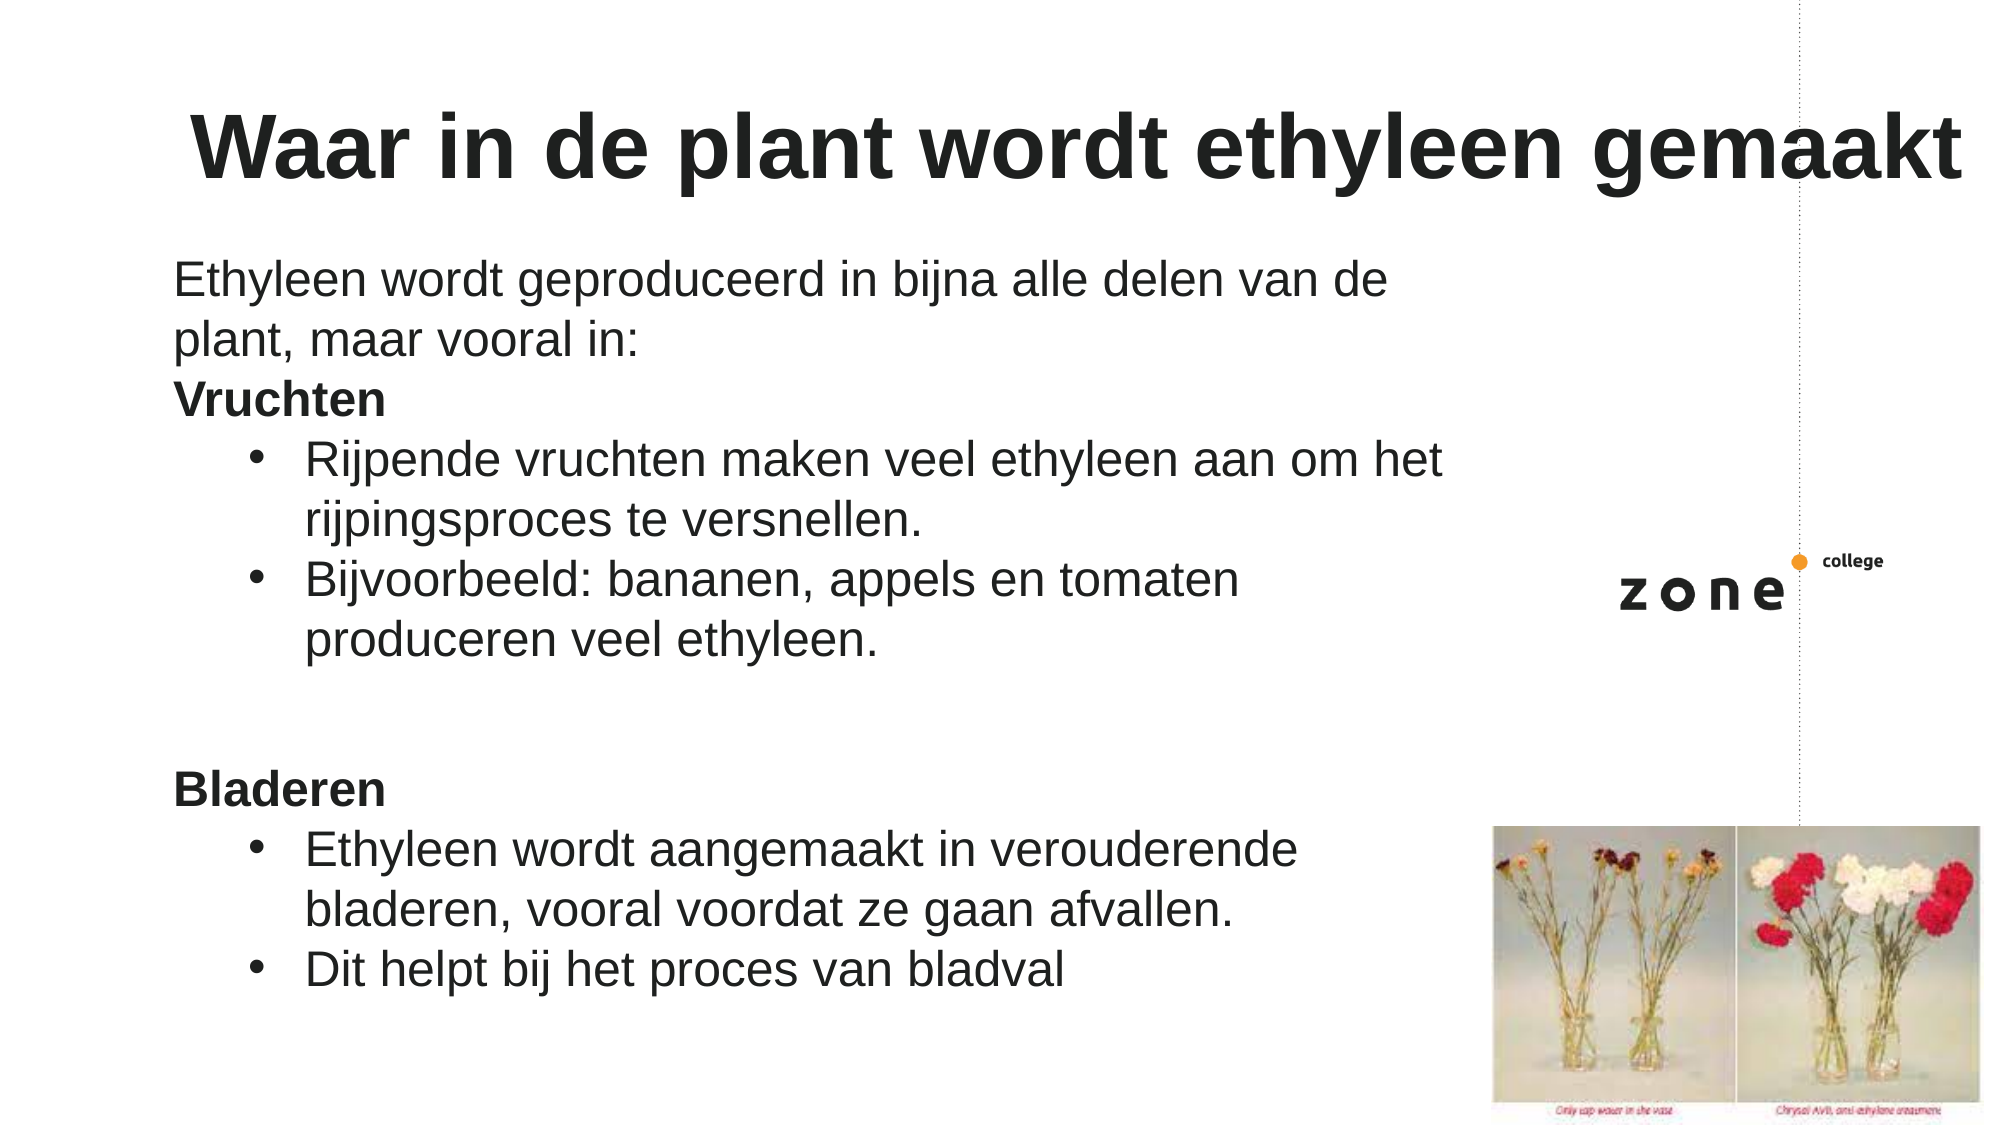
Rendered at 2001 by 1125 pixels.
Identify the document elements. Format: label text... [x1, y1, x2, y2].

picture [1491, 0, 2001, 1125]
list Ethyleen wordt geproduceerd in bijna alle delen van de plant, maar vooral in: Vruchten Rijpende vruchten maken veel ethyleen aan om het rijpingsproces te versnellen. Bijvoorbeeld: bananen, appels en tomaten produceren veel ethyleen. Bladeren Ethyleen wordt aangemaakt in verouderende bladeren, vooral voordat ze gaan afvallen. Dit helpt bij het proces van bladval [173, 246, 1467, 1031]
title Waar in de plant wordt ethyleen gemaakt [190, 99, 2000, 317]
